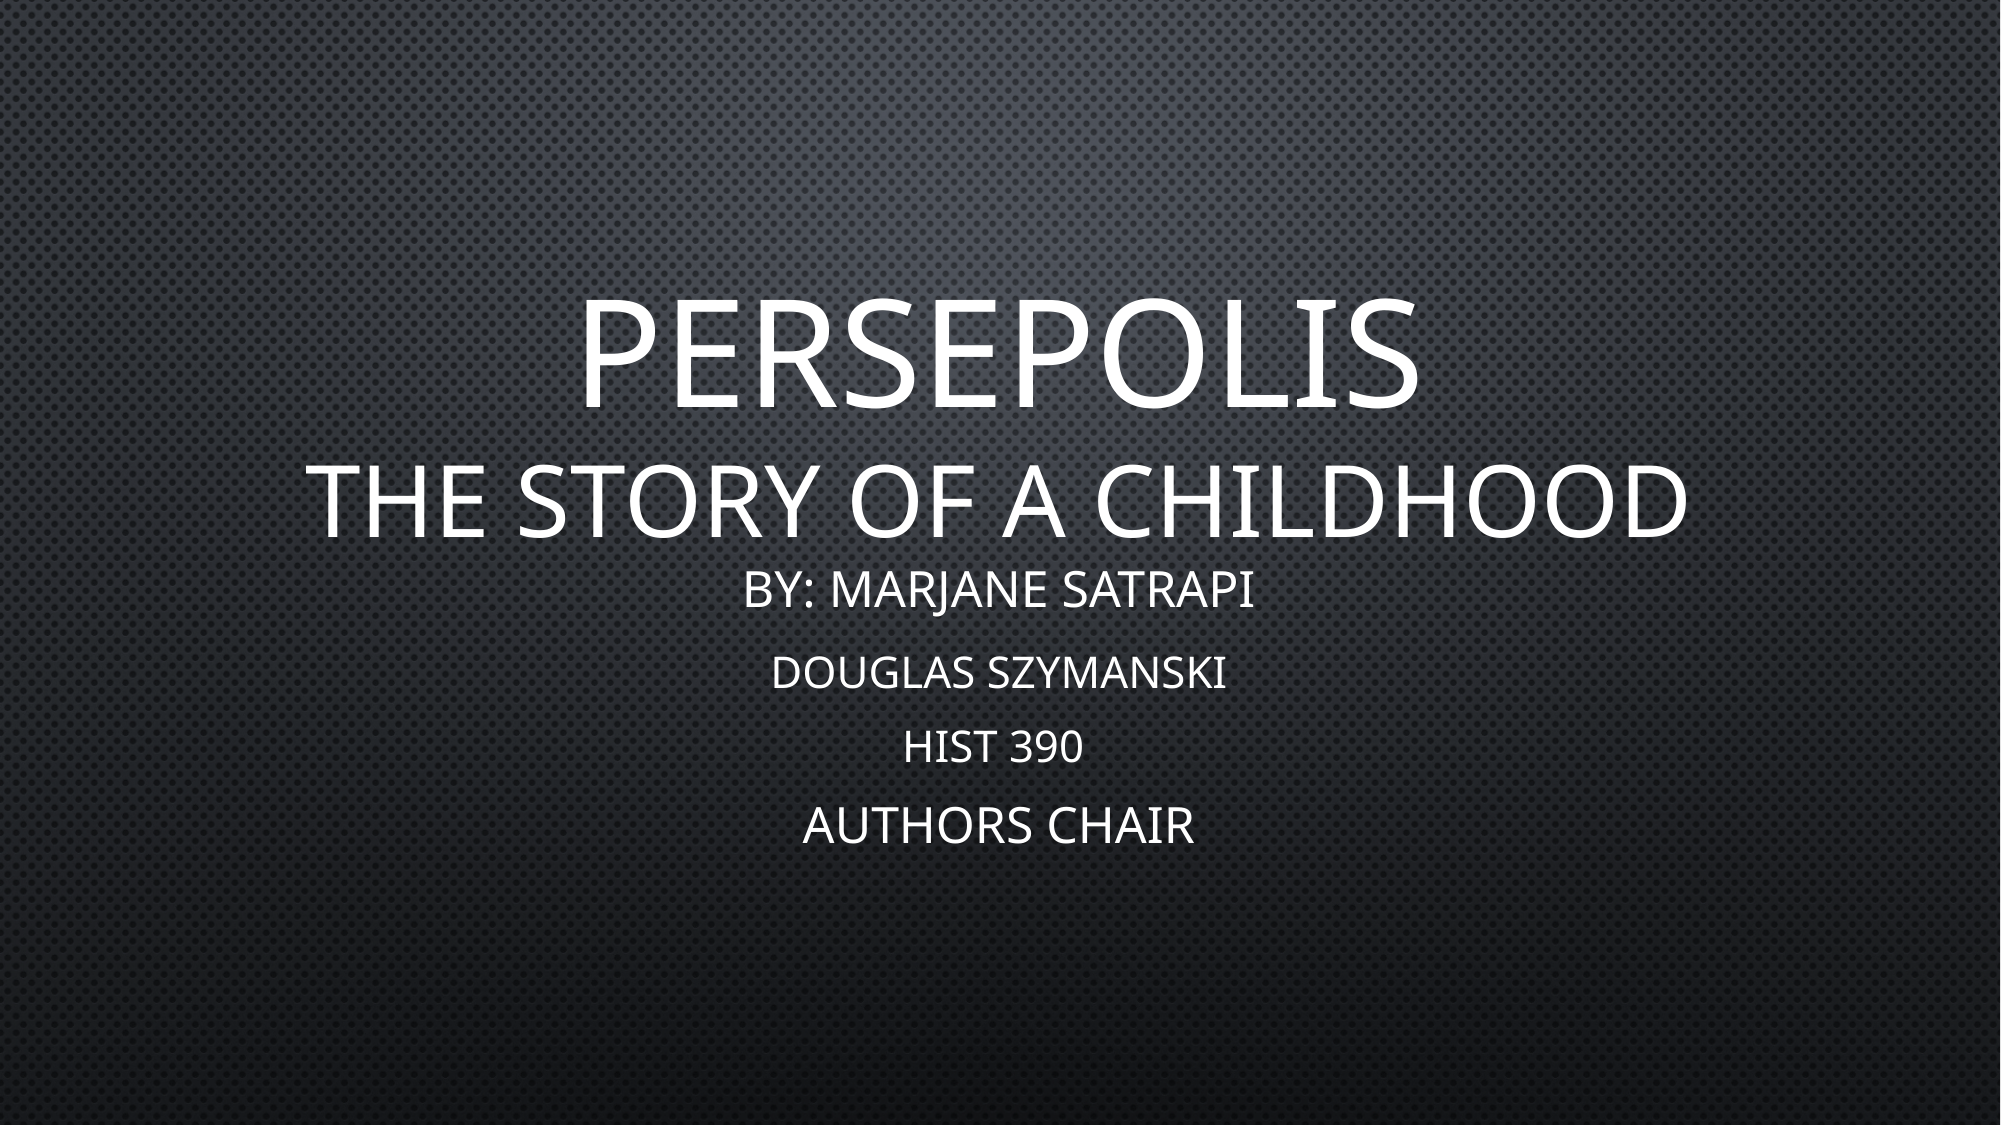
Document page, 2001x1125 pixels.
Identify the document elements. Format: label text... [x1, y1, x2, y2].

title Persepolis the story of a childhood by: Marjane Satrapi [287, 99, 1711, 625]
subtitle Douglas Szymanski HIST 390 Authors Chair [287, 637, 1711, 950]
